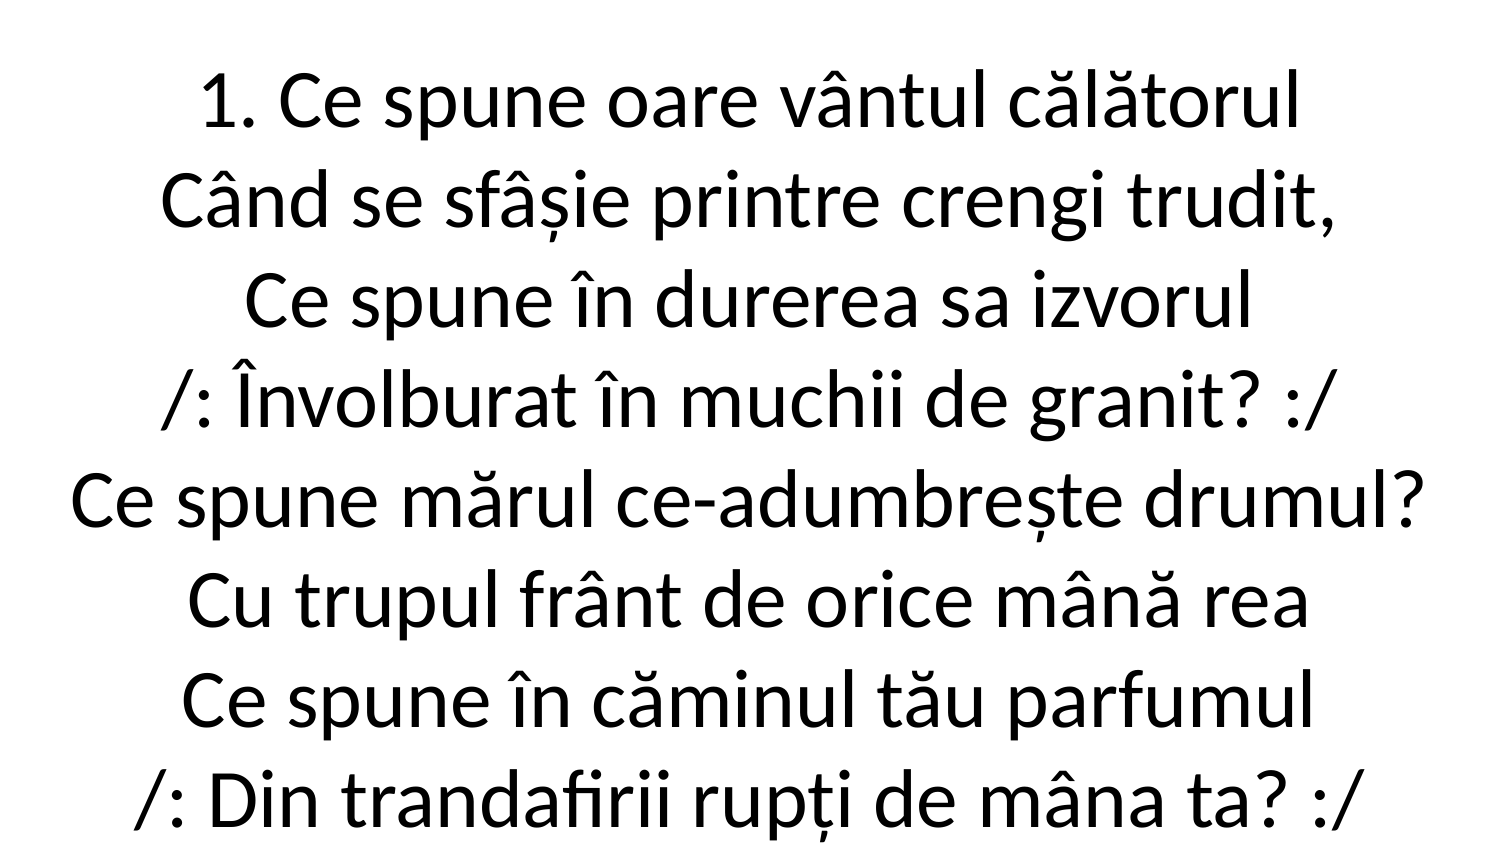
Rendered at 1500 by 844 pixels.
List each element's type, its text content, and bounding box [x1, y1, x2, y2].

text_box 1. Ce spune oare vântul călătorul Când se sfâșie printre crengi trudit, Ce spune în durerea sa izvorul /: Învolburat în muchii de granit? :/ Ce spune mărul ce-adumbrește drumul? Cu trupul frânt de orice mână rea Ce spune în căminul tău parfumul /: Din trandafirii rupți de mâna ta? :/ [55, 0, 1444, 844]
